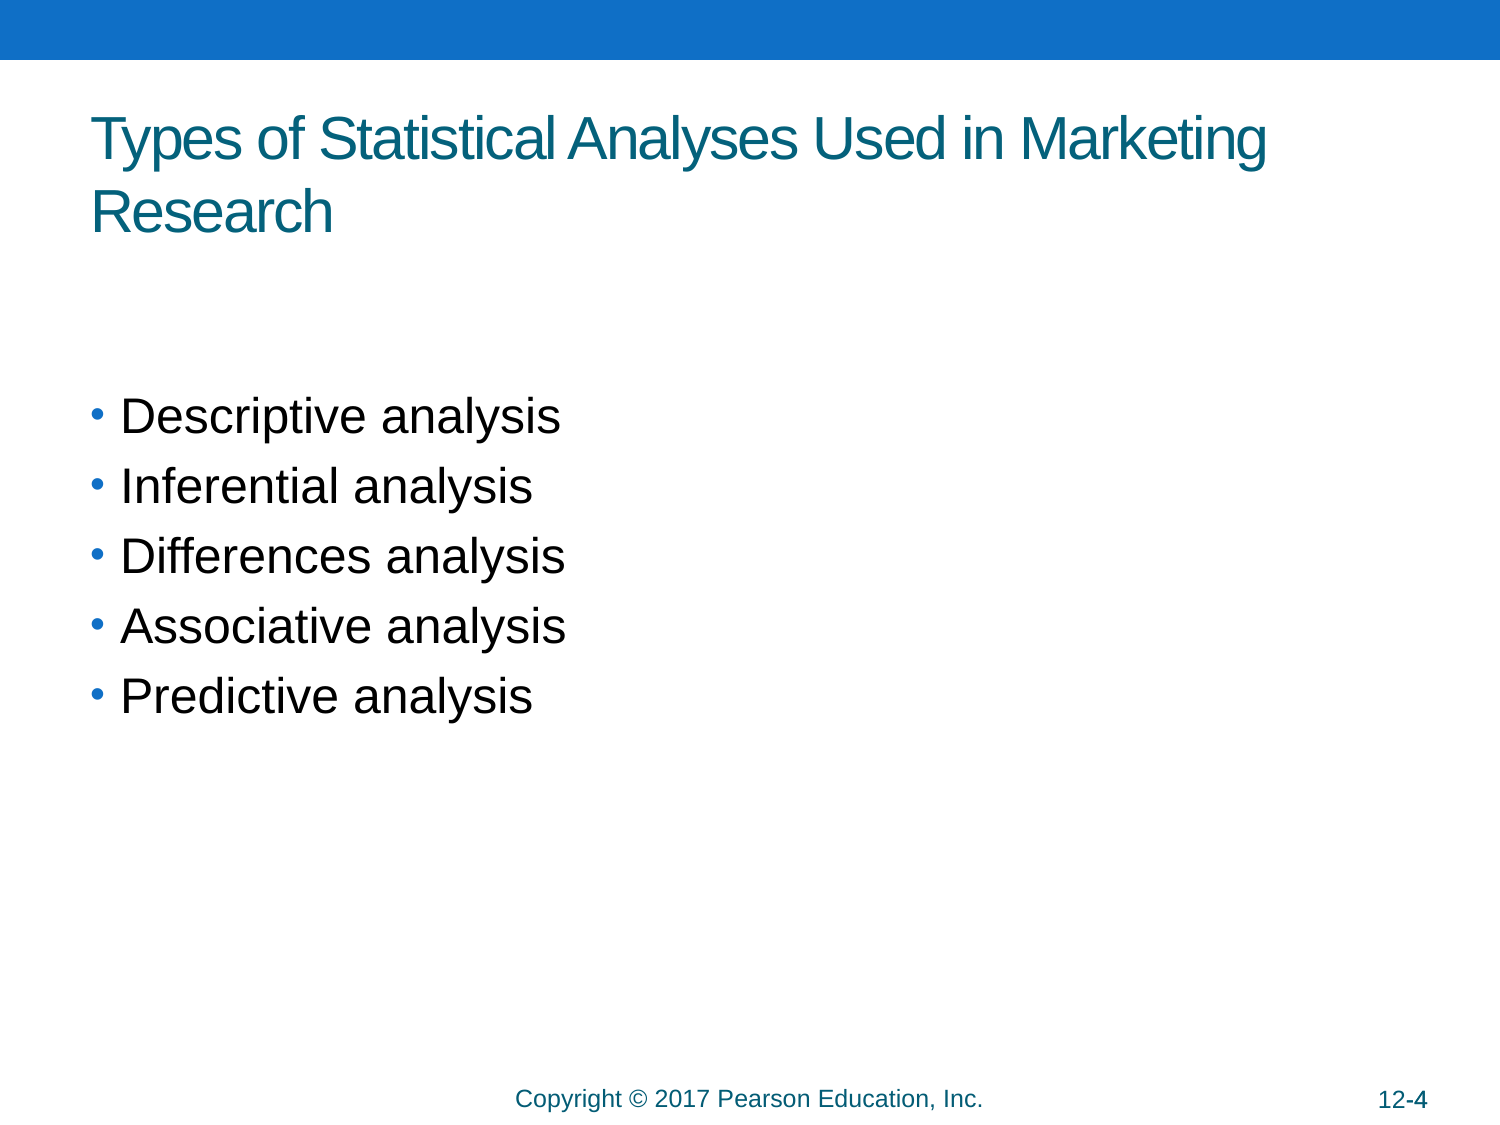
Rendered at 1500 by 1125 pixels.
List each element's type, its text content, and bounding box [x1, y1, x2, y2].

title Types of Statistical Analyses Used in Marketing Research [75, 90, 1425, 253]
list Descriptive analysis Inferential analysis Differences analysis Associative analysis Predictive analysis [75, 376, 1425, 1125]
